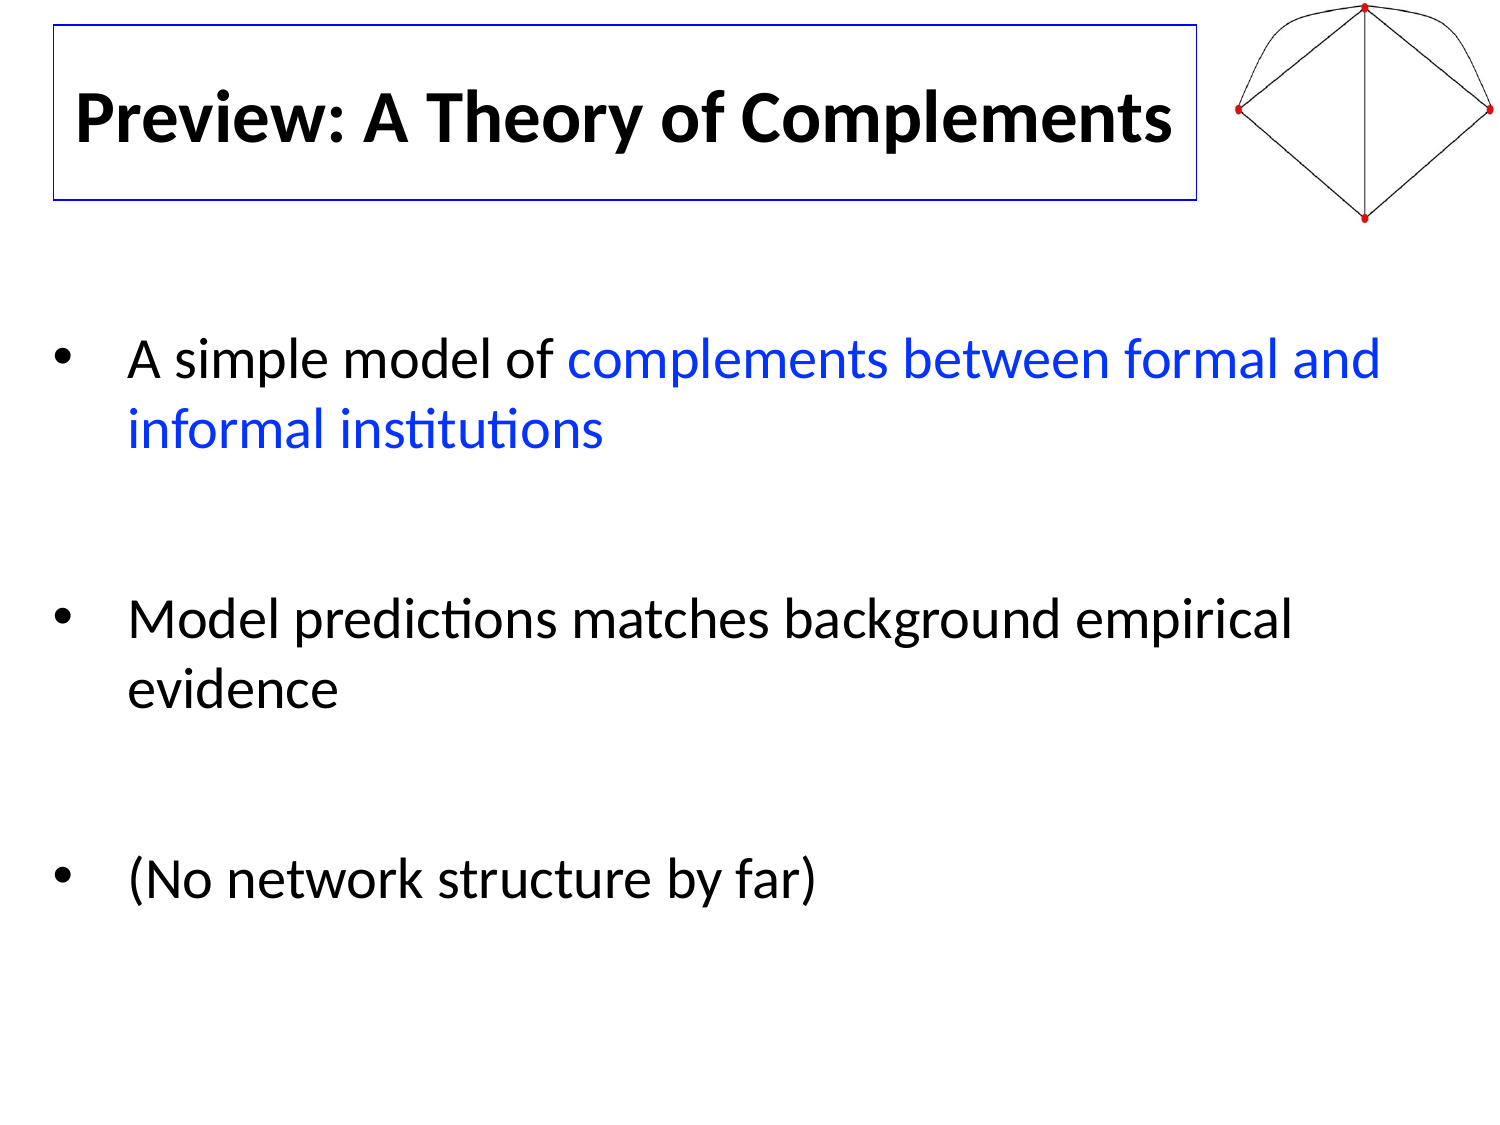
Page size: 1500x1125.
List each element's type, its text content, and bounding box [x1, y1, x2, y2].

picture [1233, 0, 1497, 226]
text_box A simple model of complements between formal and informal institutions Model predictions matches background empirical evidence (No network structure by far) [37, 312, 1438, 1013]
text_box Preview: A Theory of Complements [53, 24, 1197, 200]
